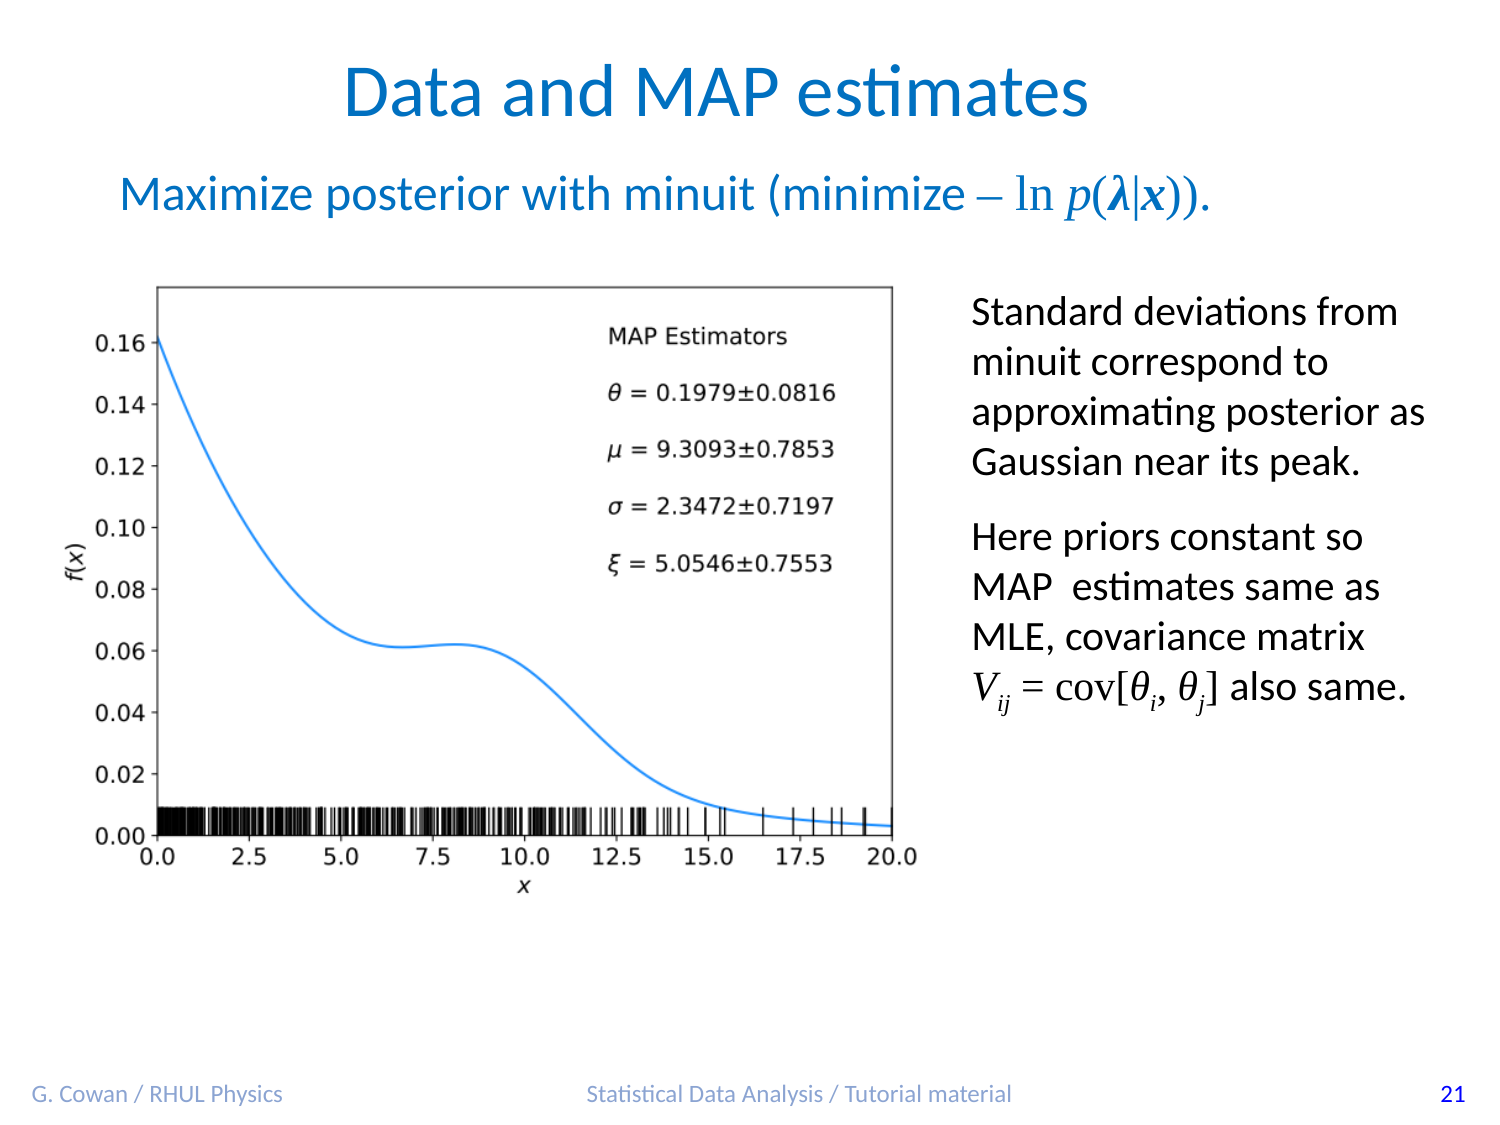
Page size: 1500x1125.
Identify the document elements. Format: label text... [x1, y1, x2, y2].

picture [38, 202, 985, 912]
slide_number 21 [1262, 1062, 1481, 1123]
slide_number G. Cowan / RHUL Physics [16, 1062, 338, 1123]
text_box Maximize posterior with minuit (minimize – ln p(λ|x)). [104, 153, 1396, 228]
footer Statistical Data Analysis / Tutorial material [338, 1062, 1262, 1123]
text_box Data and MAP estimates [328, 33, 1106, 139]
text_box Standard deviations from minuit correspond to approximating posterior as Gaussian near its peak. Here priors constant so MAP estimates same as MLE, covariance matrix Vij = cov[θi, θj] also same. [989, 276, 1487, 724]
